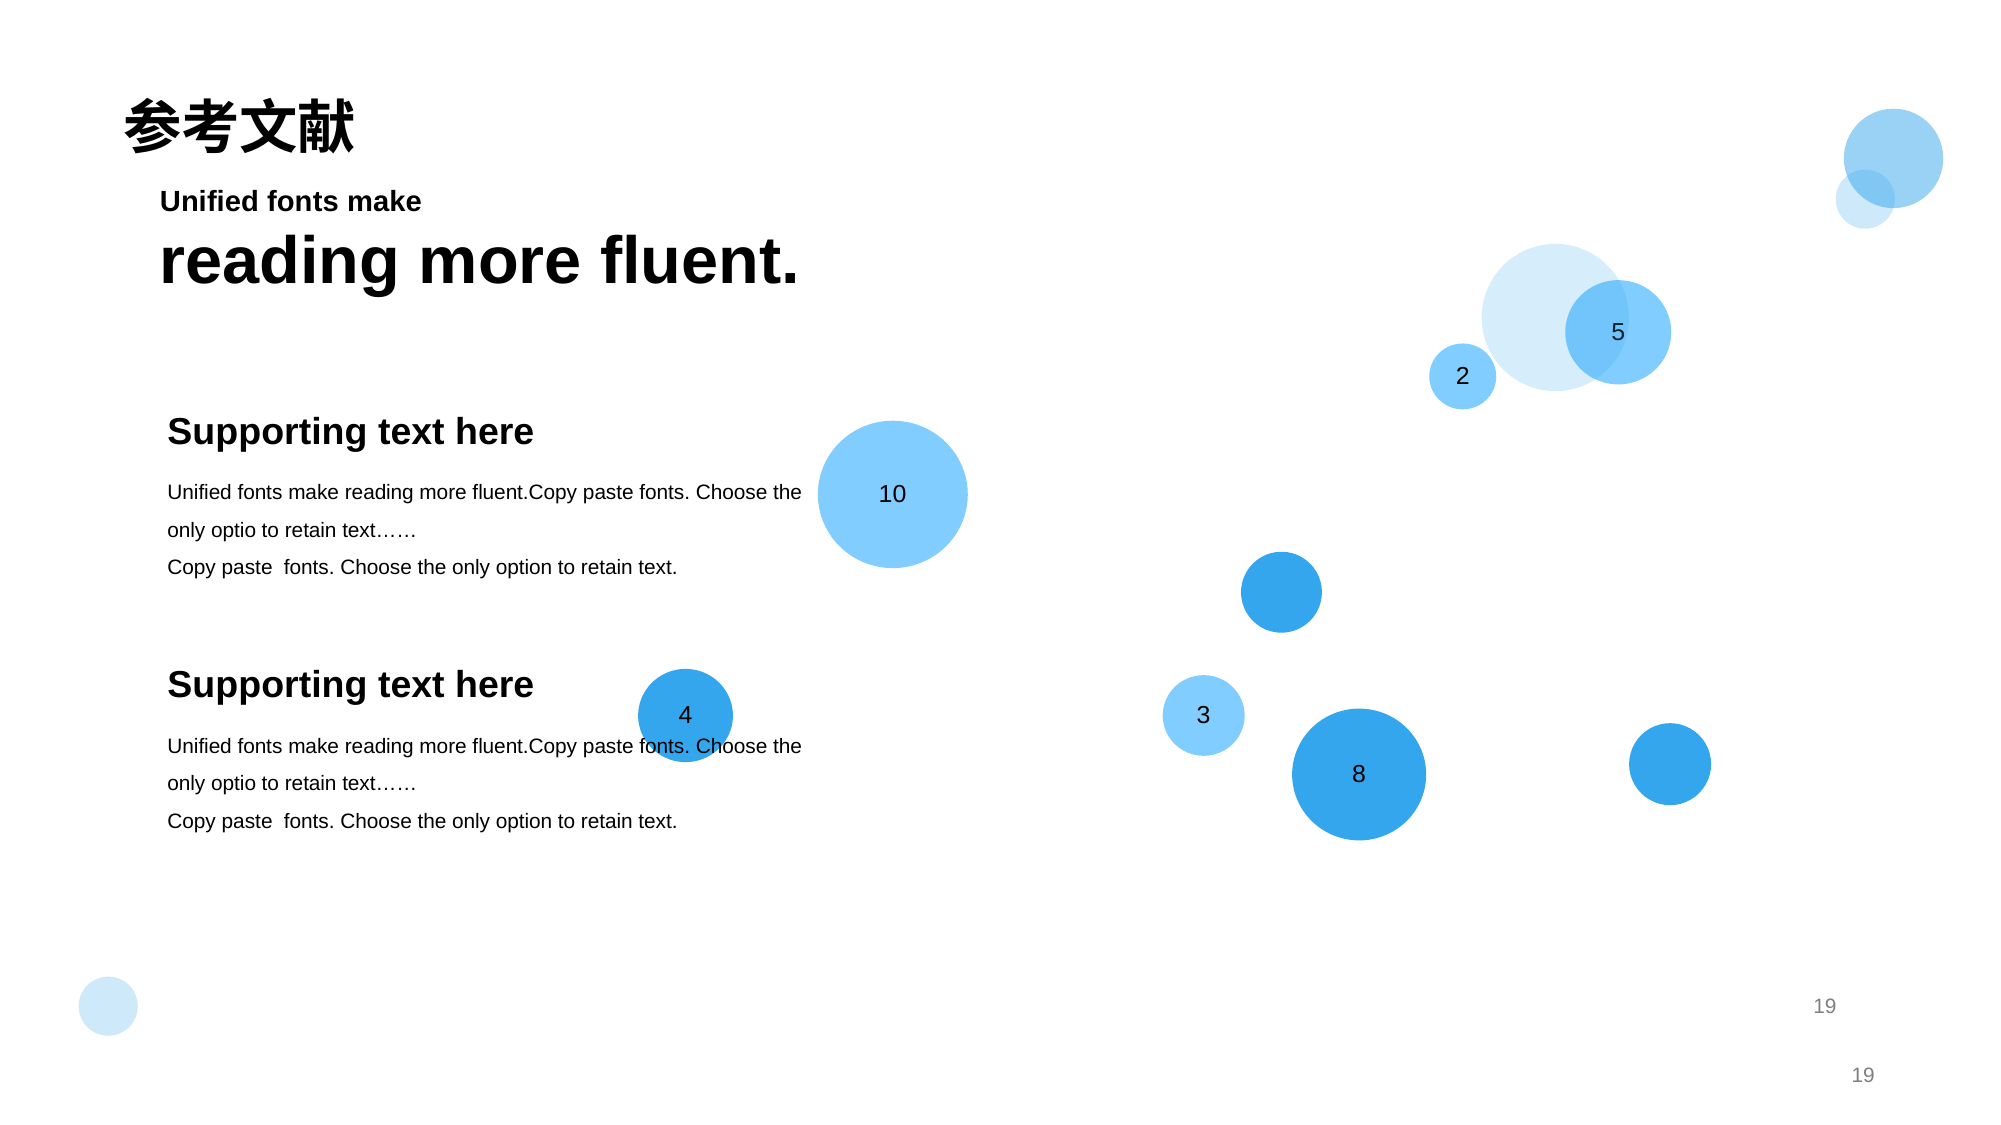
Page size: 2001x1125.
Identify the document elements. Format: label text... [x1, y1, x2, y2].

title 参考文献 [108, 0, 1890, 169]
slide_number 19 [1452, 1056, 1890, 1092]
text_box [145, 168, 1853, 1024]
